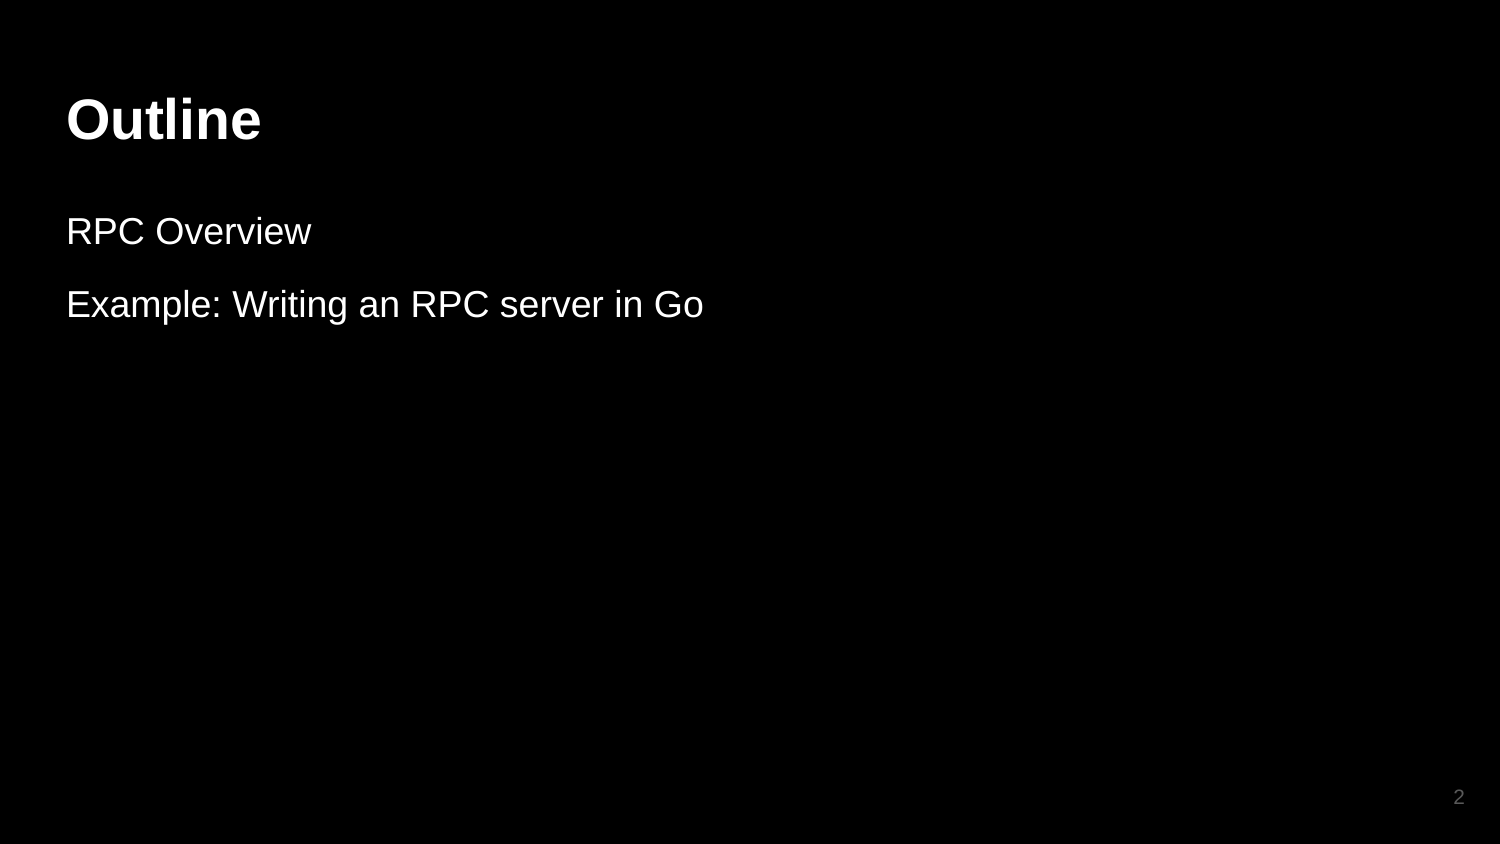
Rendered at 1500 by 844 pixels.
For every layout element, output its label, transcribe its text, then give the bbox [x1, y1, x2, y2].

slide_number 2 [1389, 764, 1480, 830]
list RPC Overview Example: Writing an RPC server in Go [51, 189, 1449, 750]
title Outline [51, 72, 1449, 167]
